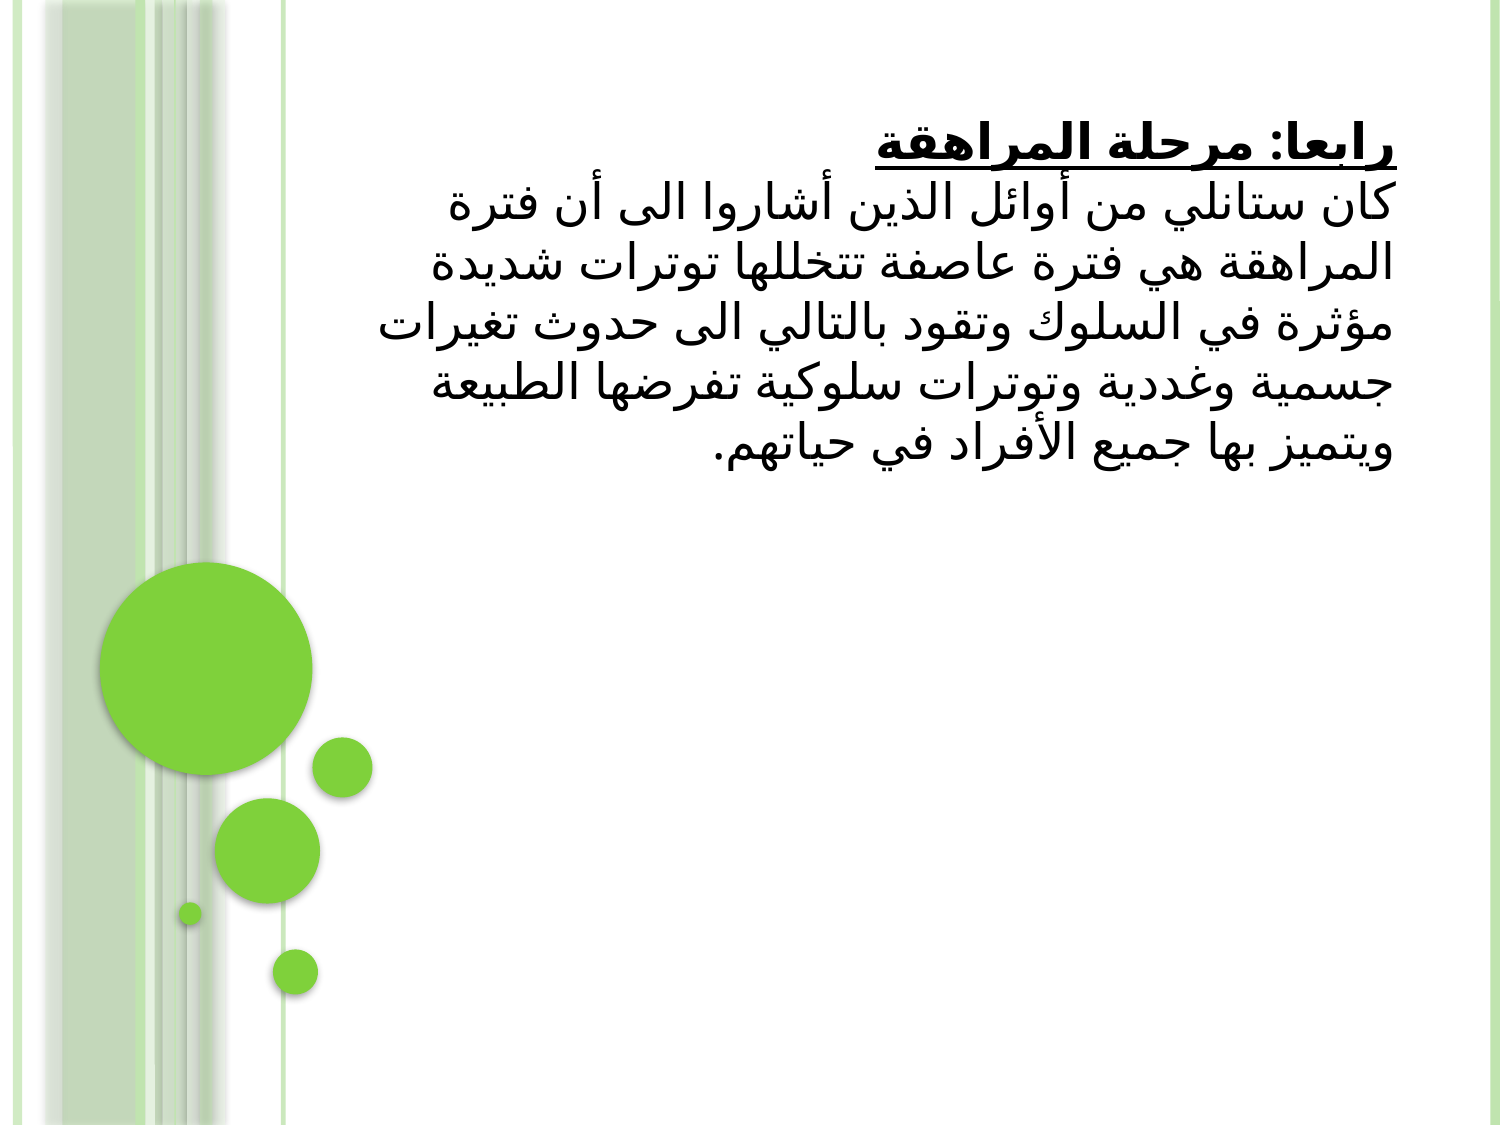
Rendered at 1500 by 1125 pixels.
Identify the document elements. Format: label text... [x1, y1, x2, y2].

text_box رابعا: مرحلة المراهقة كان ستانلي من أوائل الذين أشاروا الى أن فترة المراهقة هي فترة عاصفة تتخللها توترات شديدة مؤثرة في السلوك وتقود بالتالي الى حدوث تغيرات جسمية وغددية وتوترات سلوكية تفرضها الطبيعة ويتميز بها جميع الأفراد في حياتهم. [348, 101, 1412, 522]
